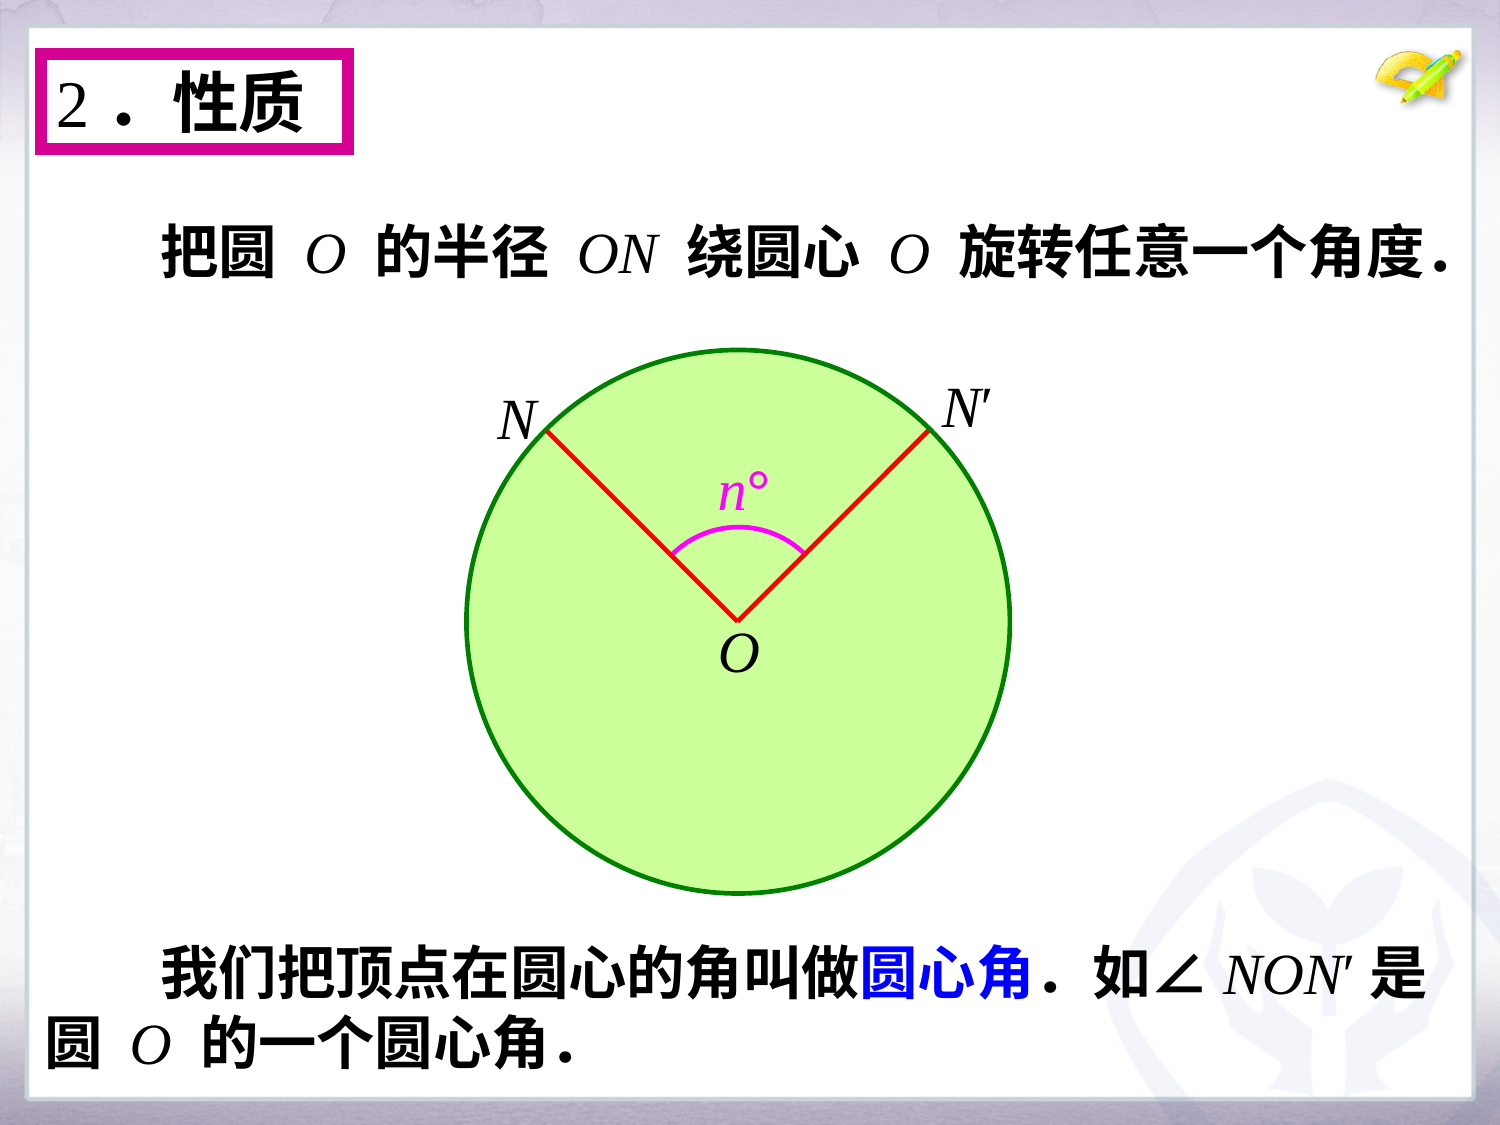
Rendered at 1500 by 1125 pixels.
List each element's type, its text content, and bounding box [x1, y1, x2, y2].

text_box N [482, 373, 585, 459]
text_box 2．性质 [41, 53, 349, 149]
text_box N′ [927, 361, 1112, 447]
text_box 把圆 O 的半径 ON 绕圆心 O 旋转任意一个角度． [29, 208, 1500, 293]
text_box 我们把顶点在圆心的角叫做圆心角．如∠NON′是 圆 O 的一个圆心角． [29, 928, 1500, 1084]
text_box O [703, 607, 775, 692]
text_box [672, 529, 805, 607]
text_box [466, 349, 1010, 894]
picture [0, 0, 1500, 1125]
text_box n° [702, 444, 892, 529]
